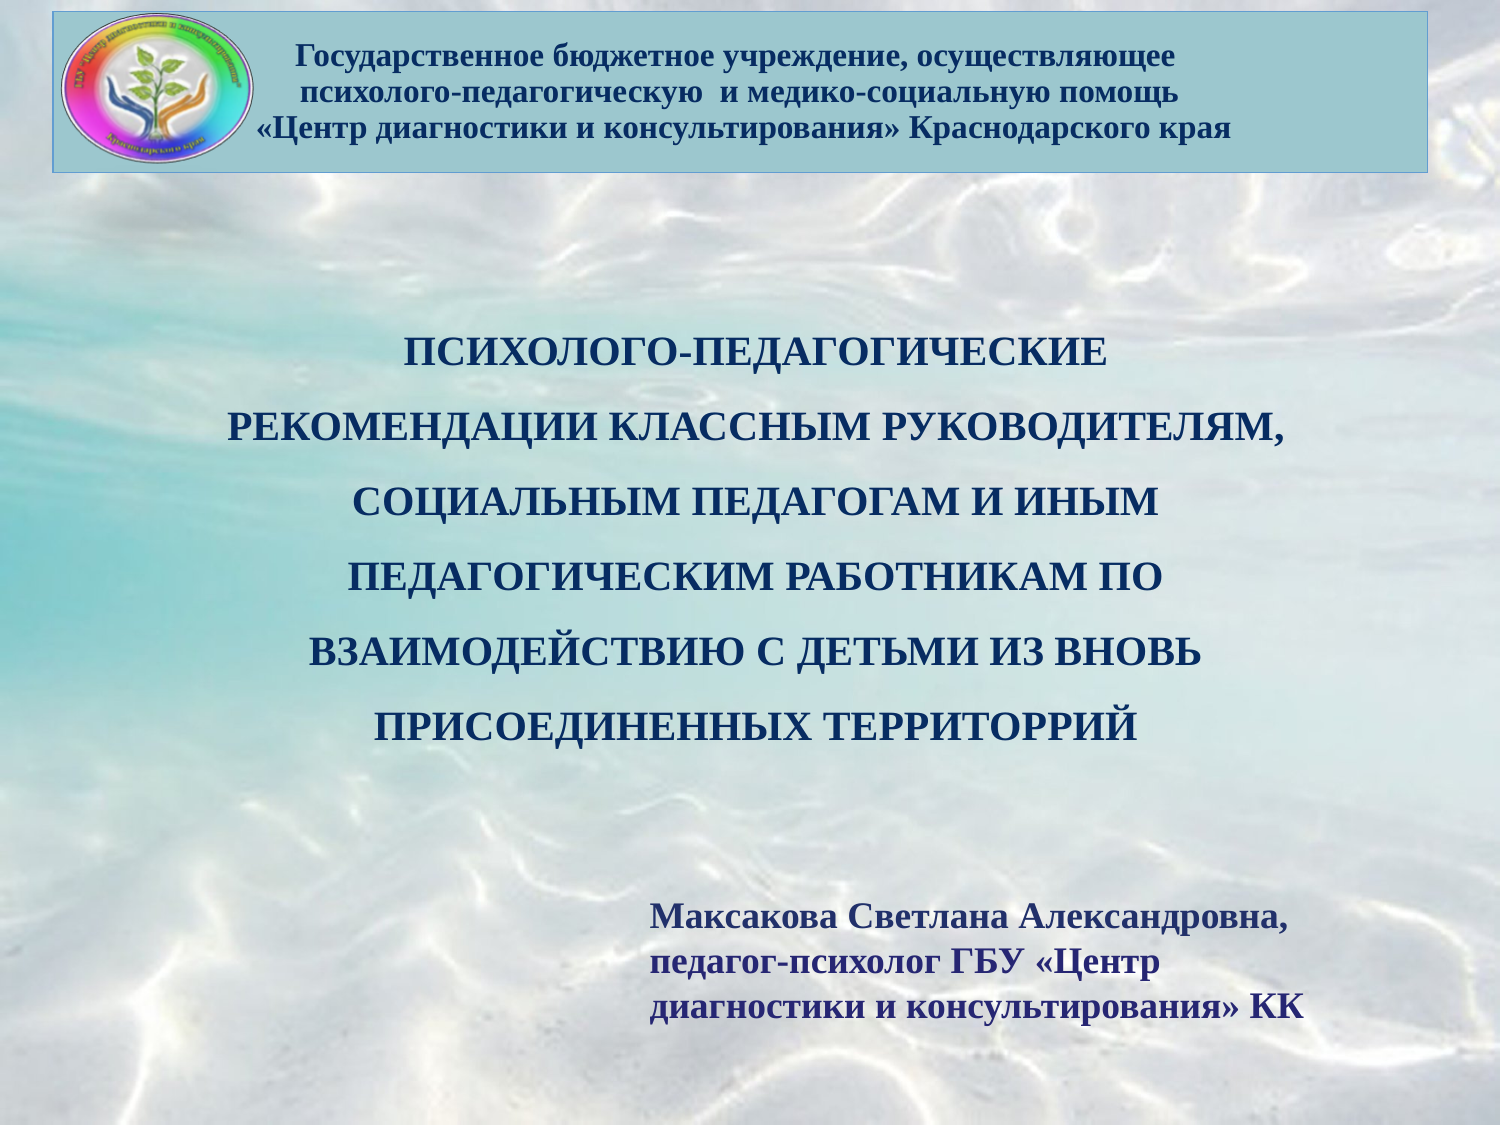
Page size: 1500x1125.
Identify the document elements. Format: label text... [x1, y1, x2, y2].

text_box ПСИХОЛОГО-ПЕДАГОГИЧЕСКИЕ РЕКОМЕНДАЦИИ КЛАССНЫМ РУКОВОДИТЕЛЯМ, СОЦИАЛЬНЫМ ПЕДАГОГАМ И ИНЫМ ПЕДАГОГИЧЕСКИМ РАБОТНИКАМ ПО ВЗАИМОДЕЙСТВИЮ С ДЕТЬМИ ИЗ ВНОВЬ ПРИСОЕДИНЕННЫХ ТЕРРИТОРРИЙ [206, 291, 1306, 757]
text_box Государственное бюджетное учреждение, осуществляющее психолого-педагогическую и медико-социальную помощь «Центр диагностики и консультирования» Краснодарского края [299, 11, 1428, 173]
picture [0, 0, 1500, 1125]
text_box Максакова Светлана Александровна, педагог-психолог ГБУ «Центр диагностики и консультирования» КК [634, 883, 1329, 1079]
